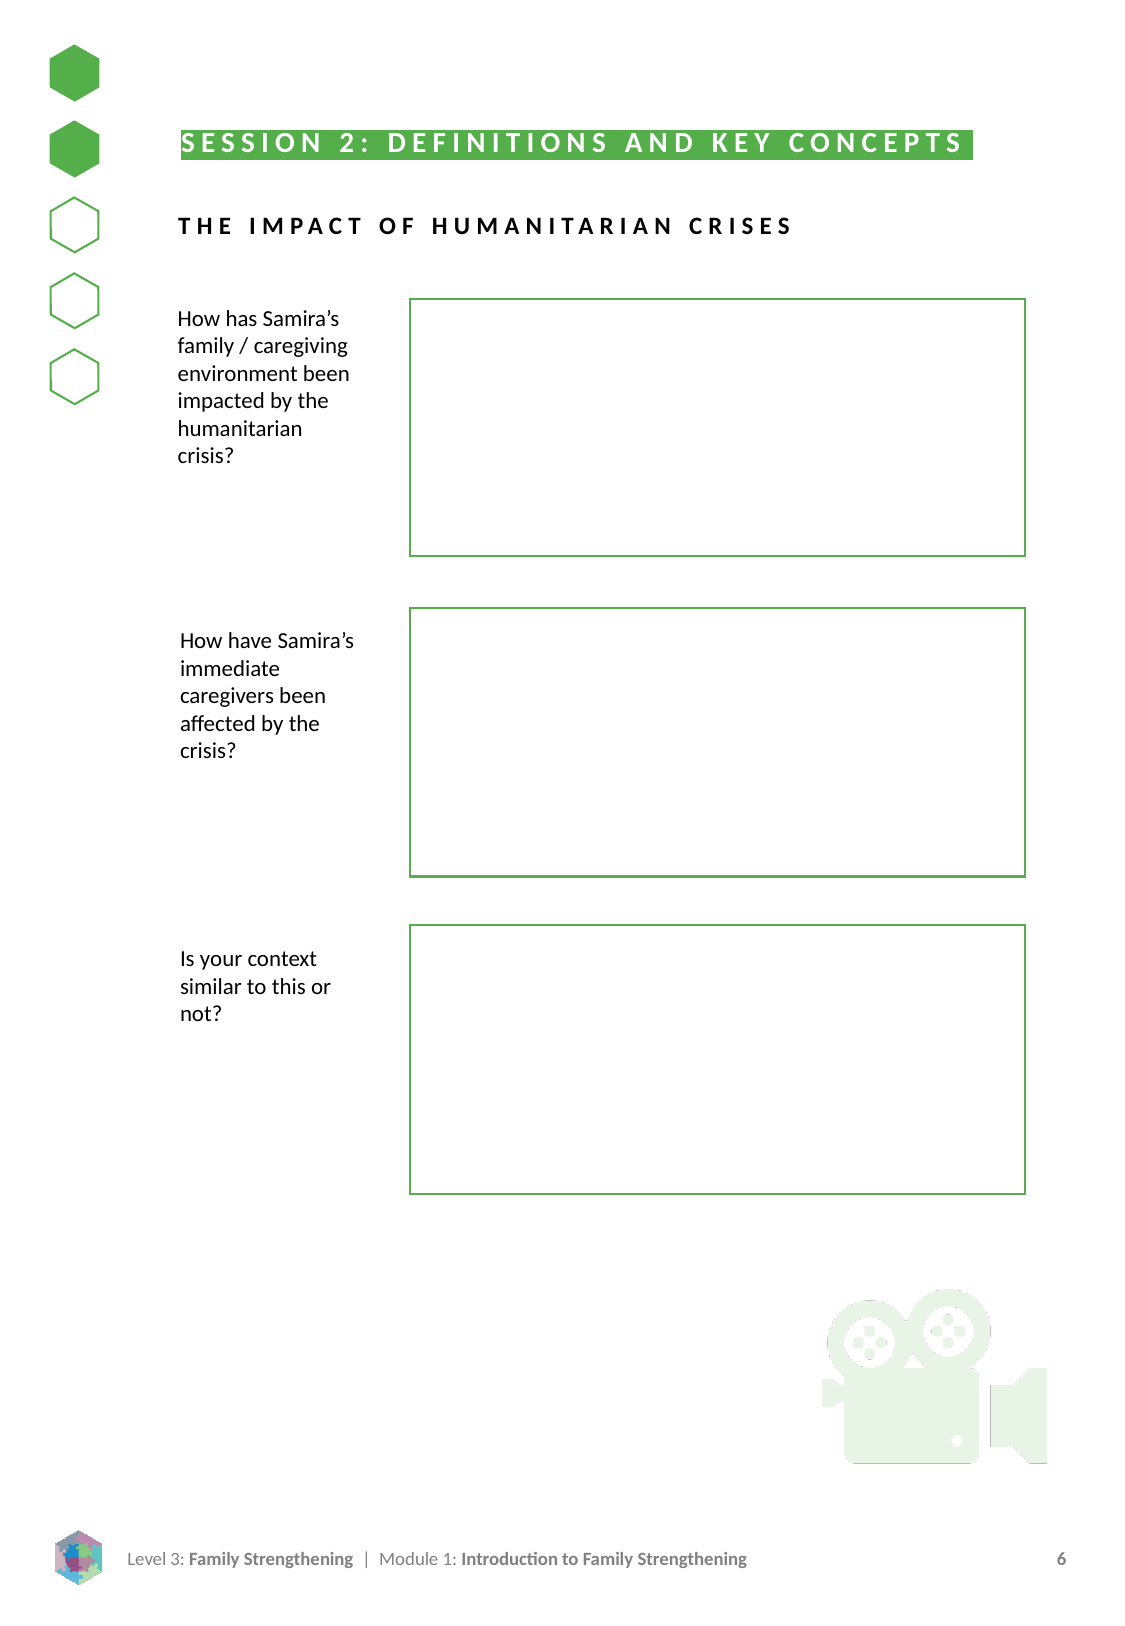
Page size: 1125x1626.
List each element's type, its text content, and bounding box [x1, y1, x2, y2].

text_box [409, 298, 1026, 557]
text_box Is your context similar to this or not? [165, 929, 381, 1042]
text_box THE IMPACT OF HUMANITARIAN CRISES [163, 202, 1027, 247]
picture [799, 1241, 1069, 1511]
text_box [49, 348, 100, 406]
text_box [49, 196, 100, 254]
picture [55, 1530, 102, 1585]
text_box How have Samira’s immediate caregivers been affected by the crisis? [165, 611, 381, 779]
text_box [49, 272, 100, 330]
text_box [49, 120, 100, 178]
text_box SESSION 2: DEFINITIONS AND KEY CONCEPTS [166, 115, 1024, 166]
text_box [409, 924, 1026, 1195]
text_box [409, 607, 1026, 878]
text_box How has Samira’s family / caregiving environment been impacted by the humanitarian crisis? [162, 288, 380, 483]
text_box [49, 44, 100, 102]
